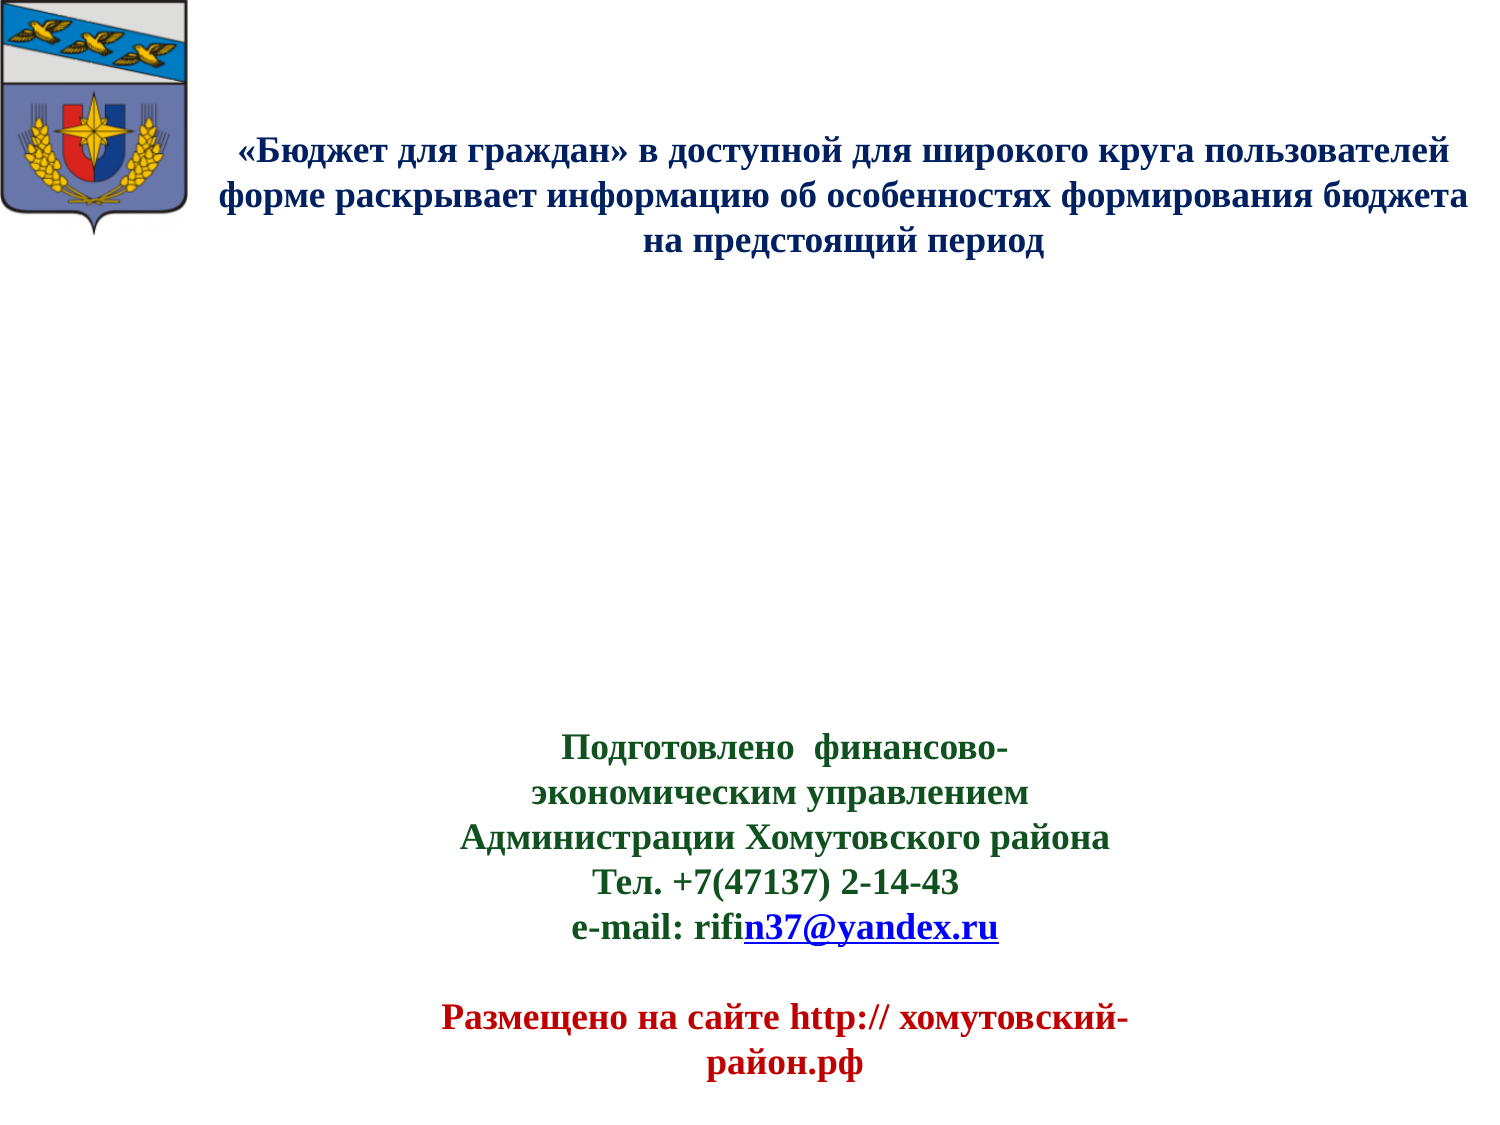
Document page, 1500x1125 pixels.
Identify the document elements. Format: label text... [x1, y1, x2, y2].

text_box «Бюджет для граждан» в доступной для широкого круга пользователей форме раскрывает информацию об особенностях формирования бюджета на предстоящий период [187, 117, 1500, 267]
text_box Подготовлено финансово-экономическим управлением Администрации Хомутовского района Тел. +7(47137) 2-14-43 e-mail: rifin37@уandex.ru Размещено на сайте http:// хомутовский-район.рф [421, 714, 1149, 1090]
picture [0, 0, 188, 235]
